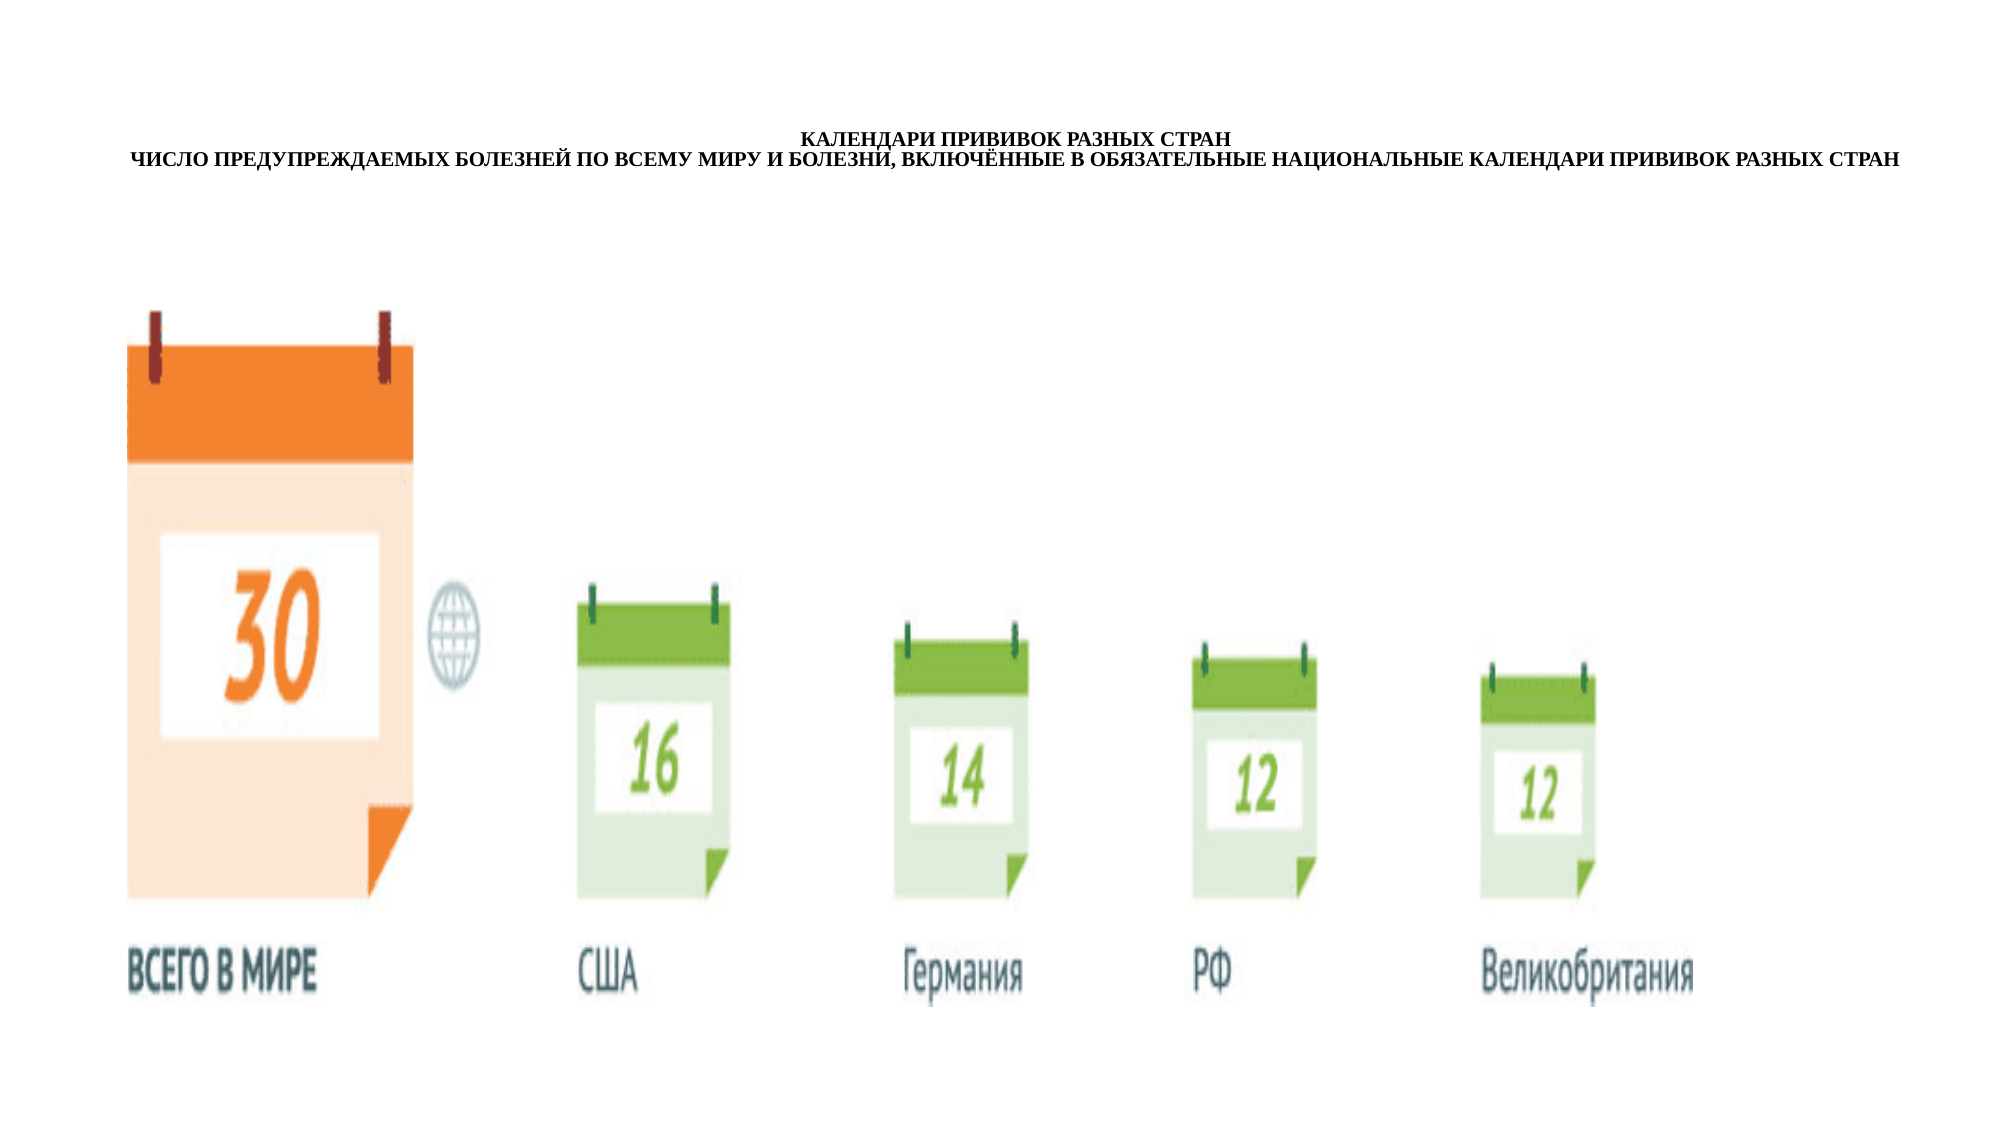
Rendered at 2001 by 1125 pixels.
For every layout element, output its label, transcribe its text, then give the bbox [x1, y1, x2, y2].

picture [127, 309, 1693, 1007]
title КАЛЕНДАРИ ПРИВИВОК РАЗНЫХ СТРАН ЧИСЛО ПРЕДУПРЕЖДАЕМЫХ БОЛЕЗНЕЙ ПО ВСЕМУ МИРУ И БОЛЕЗНИ, ВКЛЮЧЁННЫЕ В ОБЯЗАТЕЛЬНЫЕ НАЦИОНАЛЬНЫЕ КАЛЕНДАРИ ПРИВИВОК РАЗНЫХ СТРАН [111, 42, 1922, 258]
